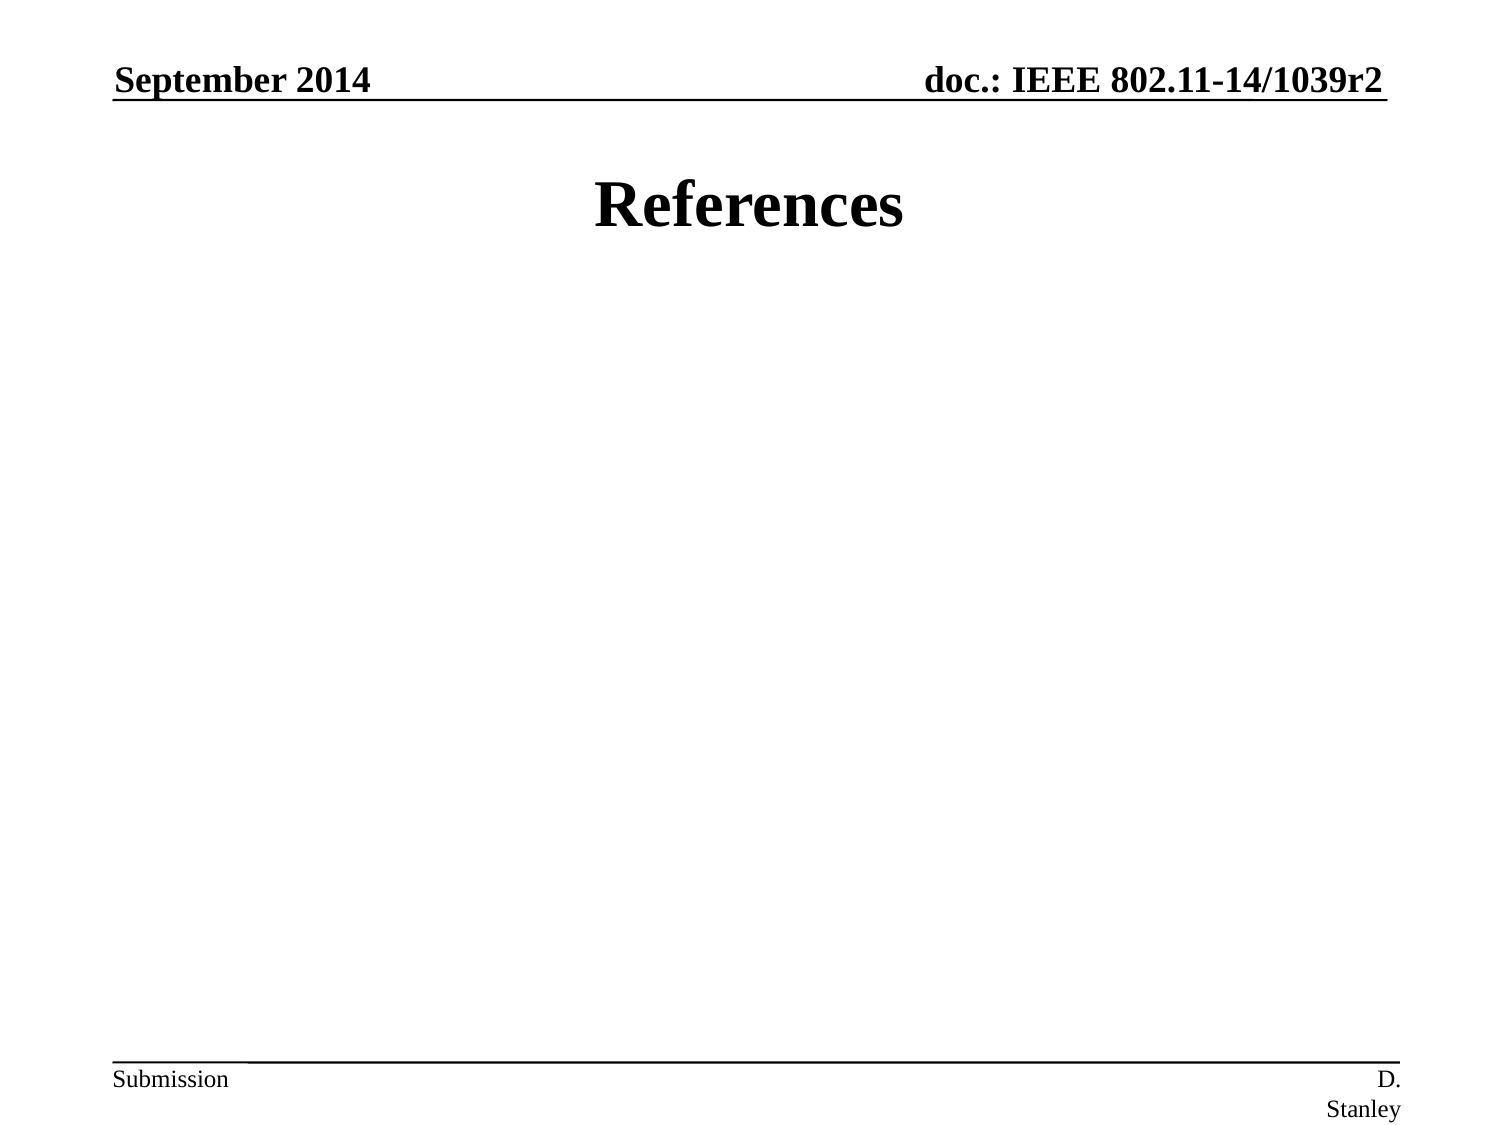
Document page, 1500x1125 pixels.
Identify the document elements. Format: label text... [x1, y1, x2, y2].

title References [112, 112, 1388, 288]
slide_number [114, 54, 374, 101]
footer D. Stanley Aruba Networks [1324, 1061, 1402, 1093]
